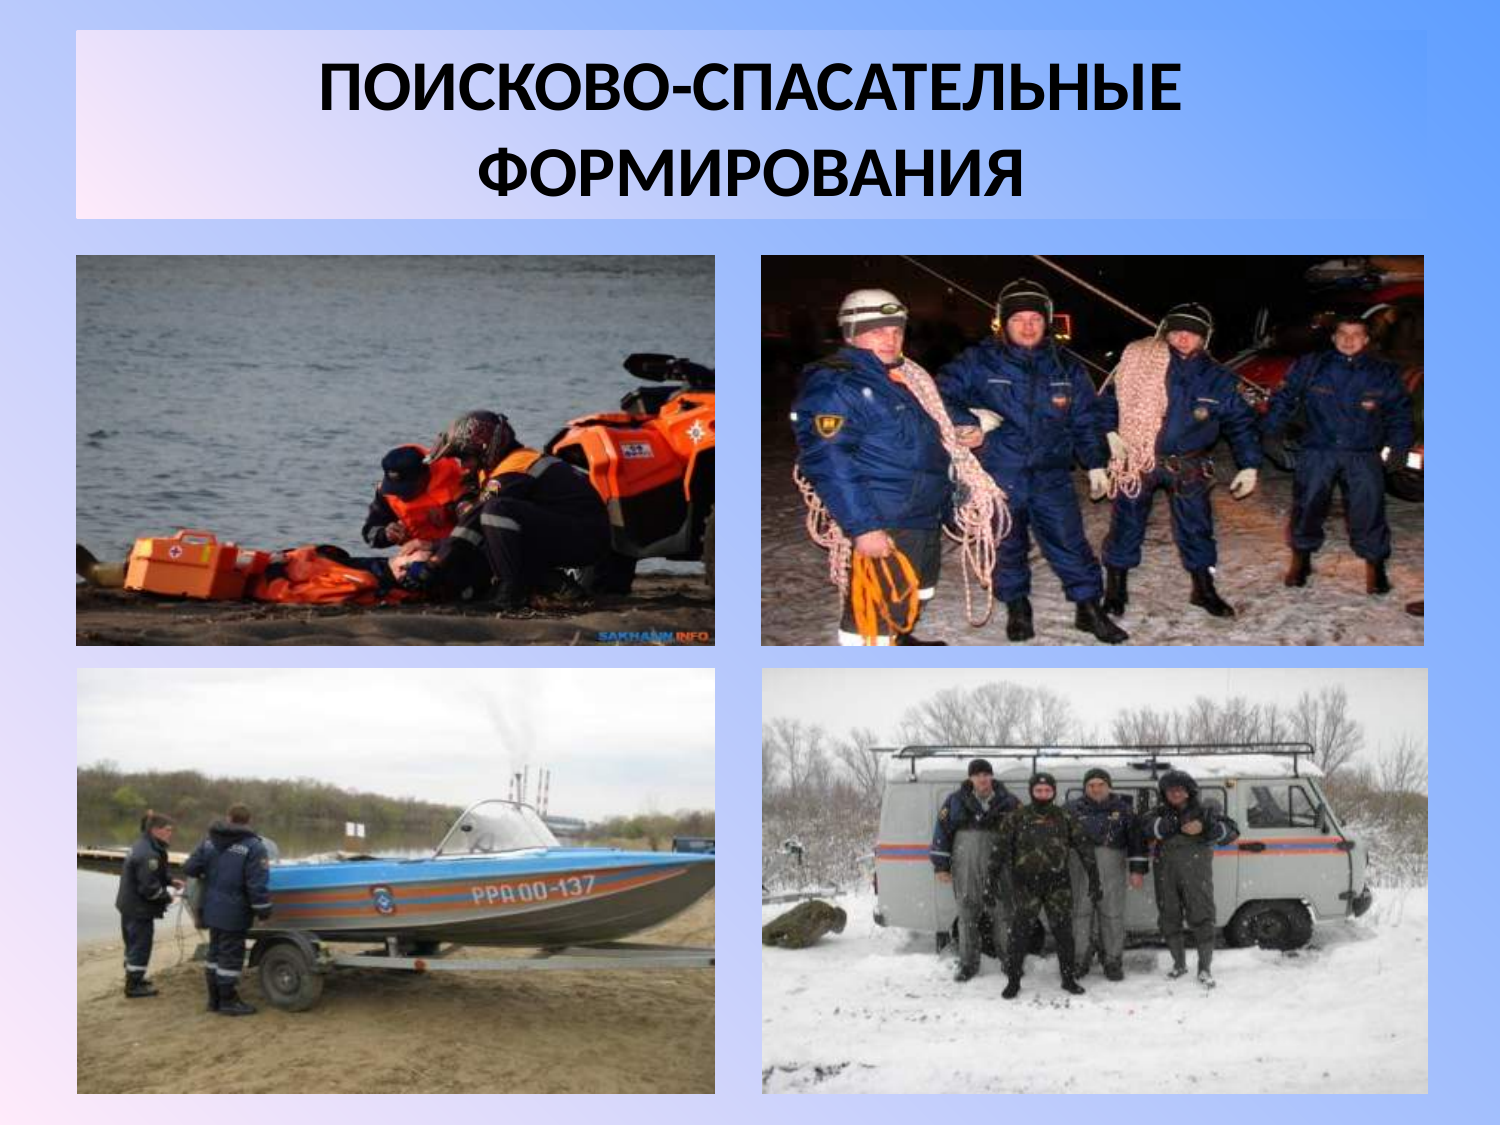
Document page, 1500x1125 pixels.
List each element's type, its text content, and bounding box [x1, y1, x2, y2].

picture [761, 255, 1424, 646]
picture [76, 668, 715, 1095]
title ПОИСКОВО-СПАСАТЕЛЬНЫЕ ФОРМИРОВАНИЯ [76, 30, 1427, 219]
picture [76, 255, 715, 646]
picture [762, 668, 1428, 1095]
